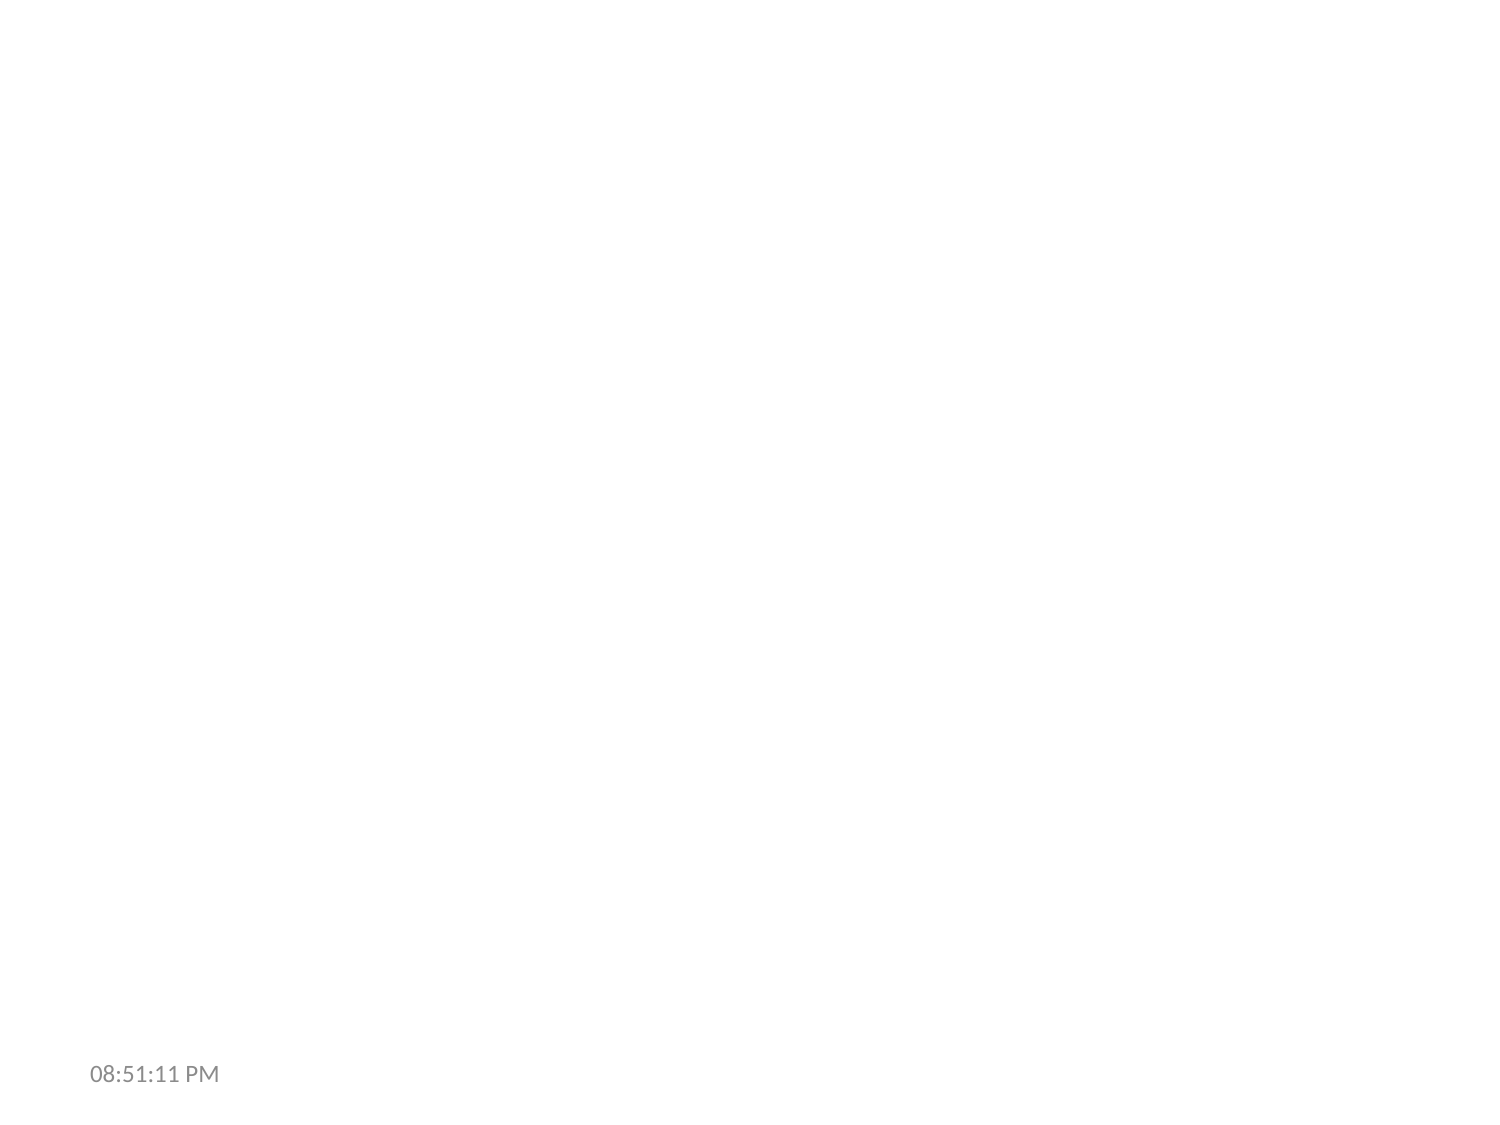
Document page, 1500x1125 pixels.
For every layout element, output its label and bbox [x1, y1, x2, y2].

slide_number [75, 1042, 425, 1103]
